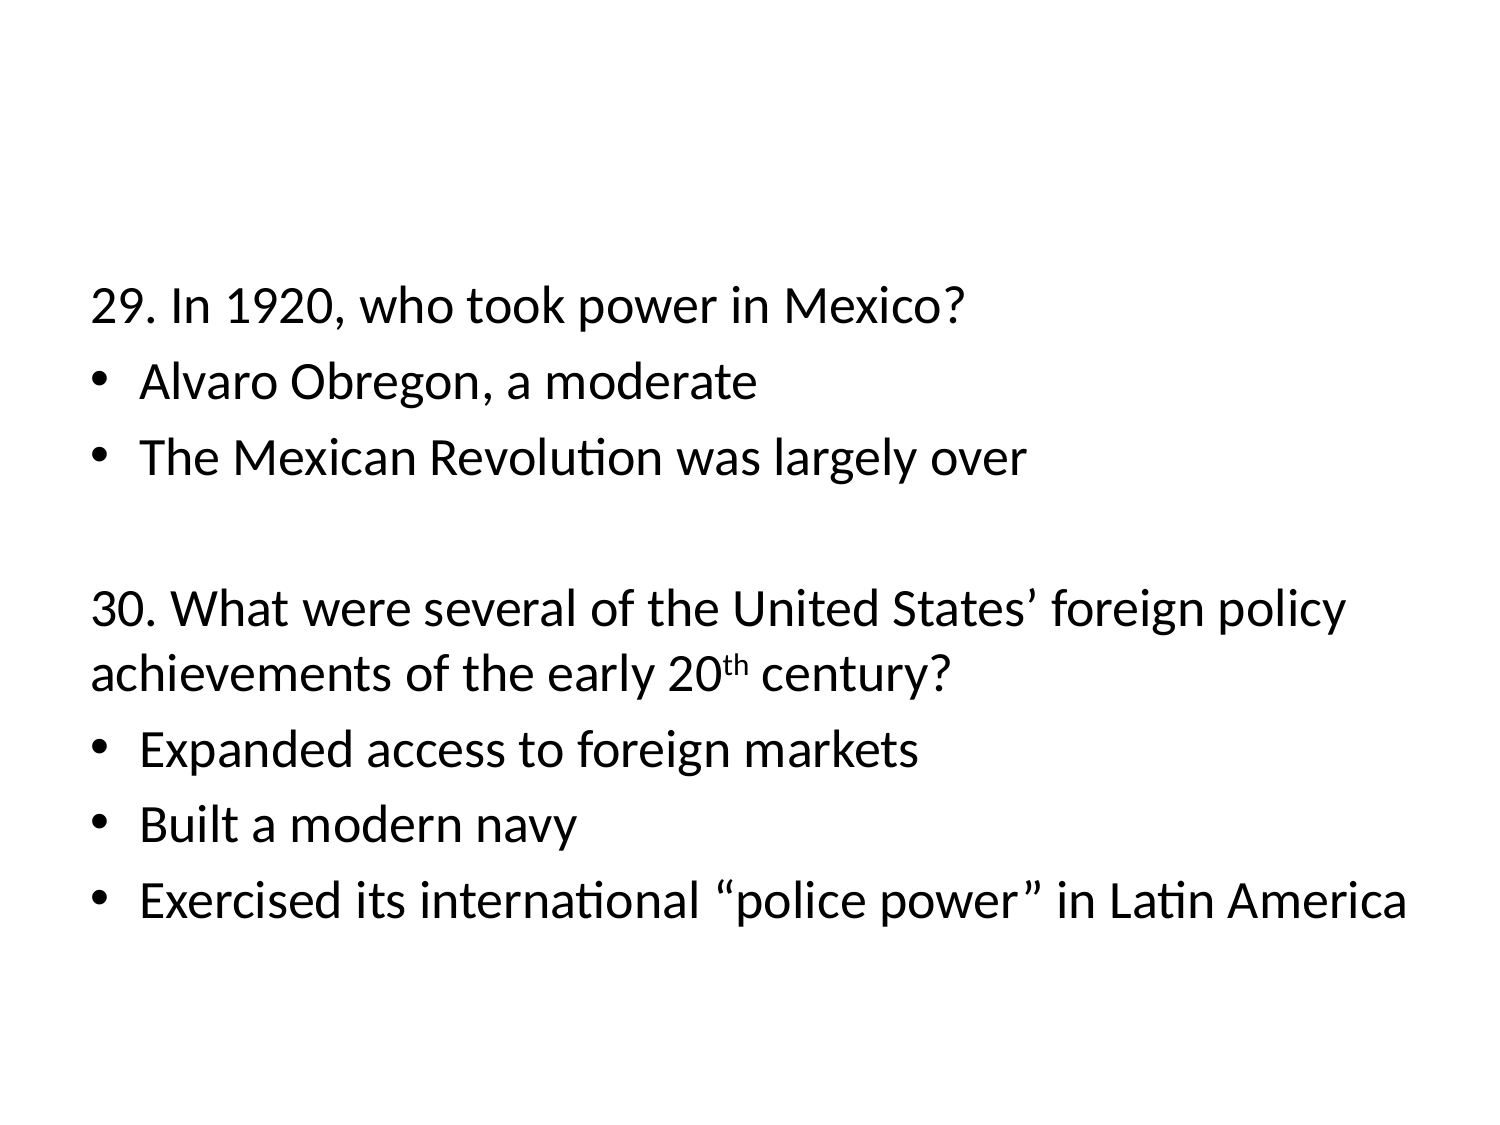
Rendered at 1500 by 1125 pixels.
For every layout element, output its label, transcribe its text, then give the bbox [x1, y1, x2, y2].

list 29. In 1920, who took power in Mexico? Alvaro Obregon, a moderate The Mexican Revolution was largely over 30. What were several of the United States’ foreign policy achievements of the early 20th century? Expanded access to foreign markets Built a modern navy Exercised its international “police power” in Latin America [75, 262, 1425, 1005]
